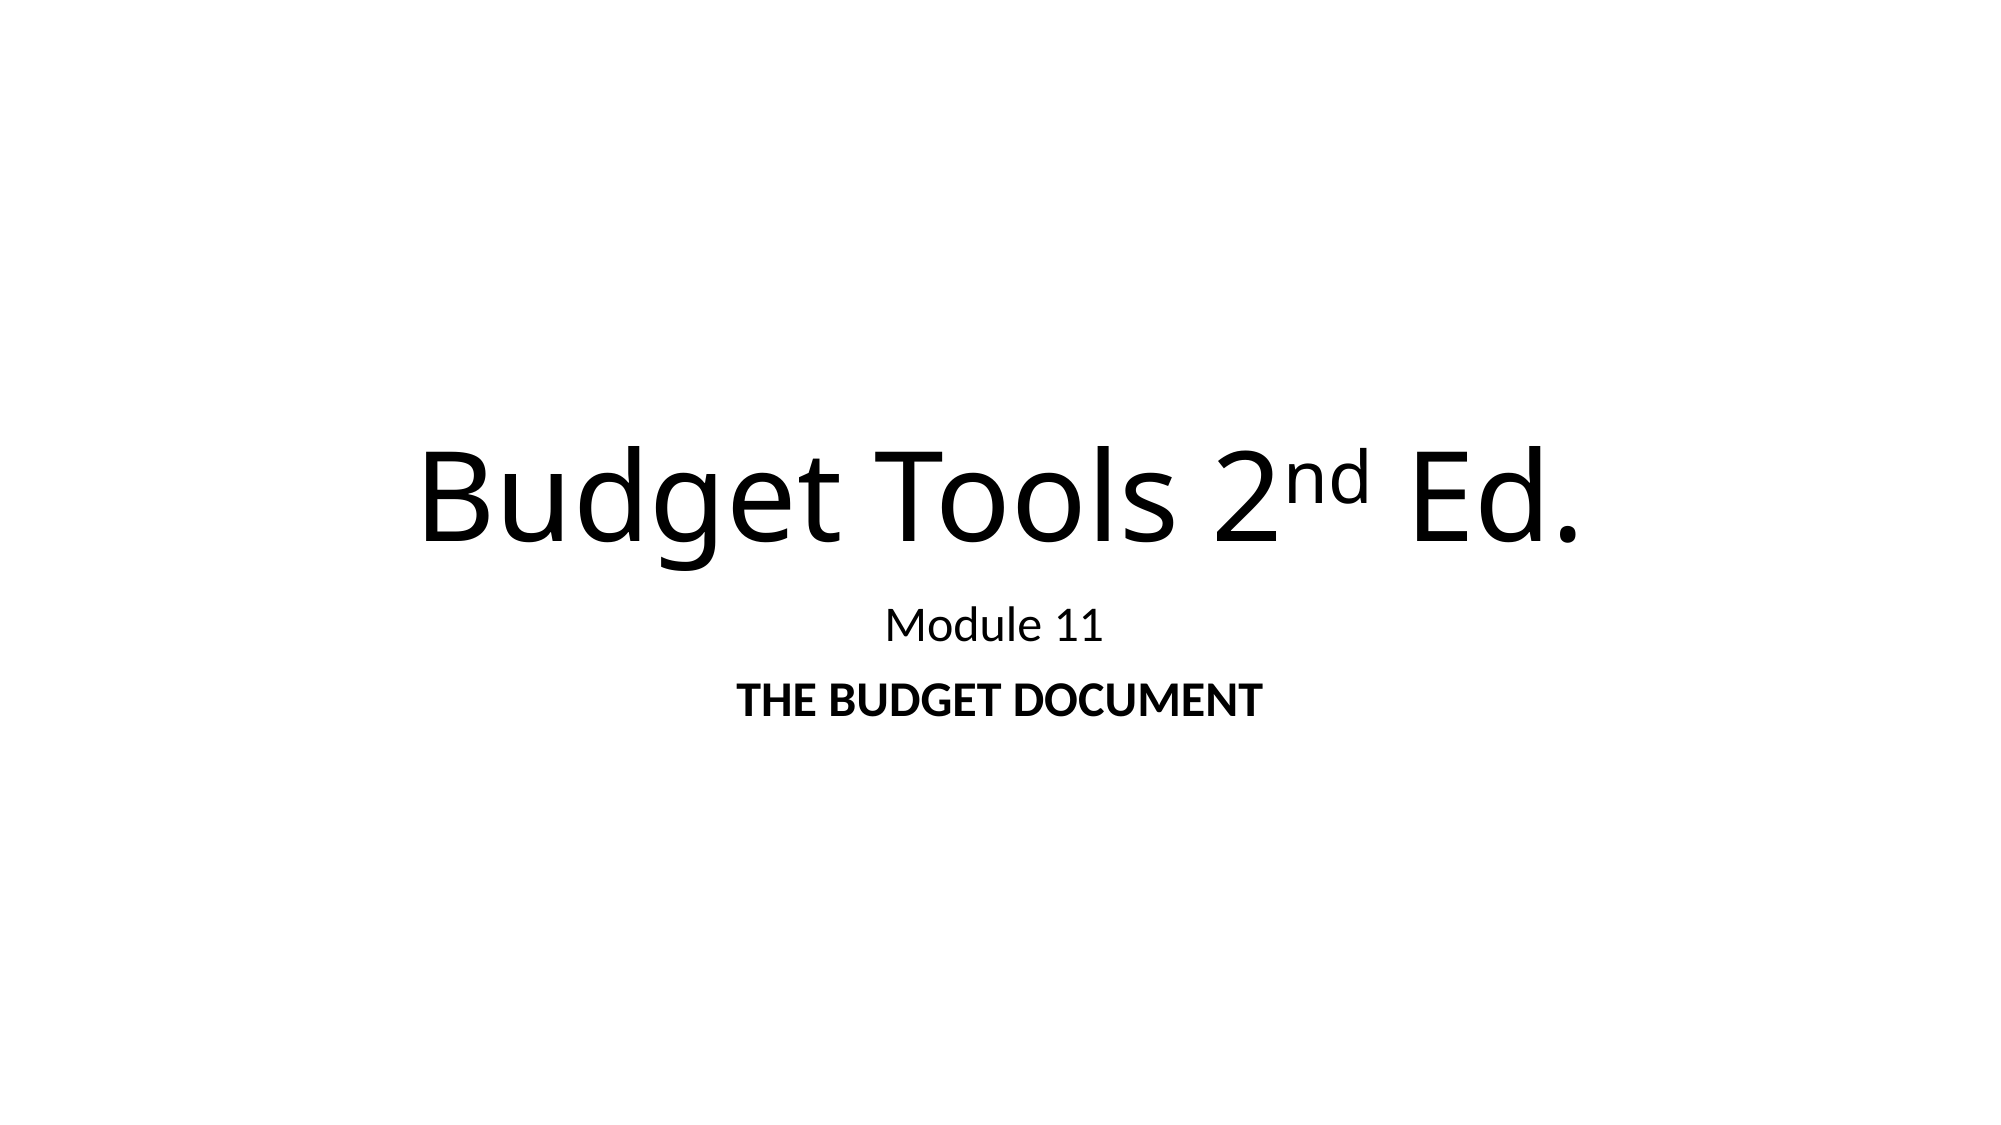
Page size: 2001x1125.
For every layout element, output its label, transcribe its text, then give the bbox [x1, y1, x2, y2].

title Budget Tools 2nd Ed. [249, 184, 1750, 576]
subtitle Module 11 The Budget Document [249, 590, 1750, 863]
